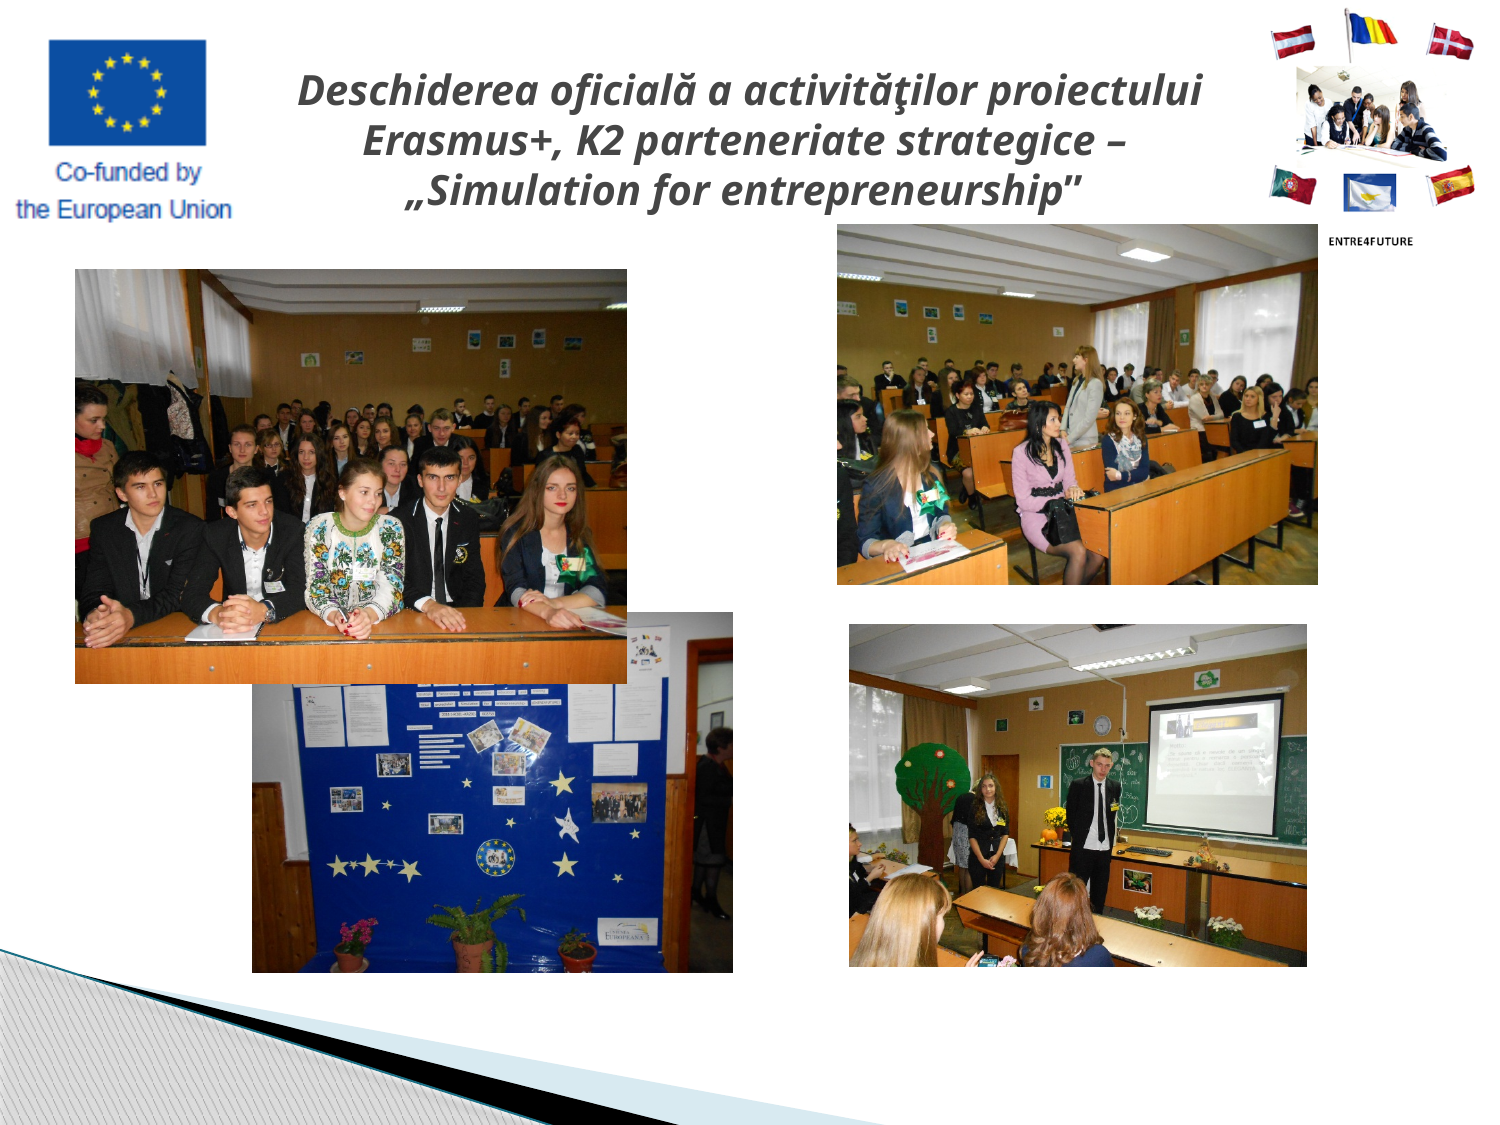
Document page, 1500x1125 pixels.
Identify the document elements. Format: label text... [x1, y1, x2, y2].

picture [849, 624, 1307, 967]
picture [0, 0, 253, 251]
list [251, 612, 733, 974]
picture [74, 269, 627, 684]
title Deschiderea oficială a activităţilor proiectului Erasmus+, K2 parteneriate strategice – „Simulation for entrepreneurship” [258, 45, 1246, 233]
picture [837, 0, 1500, 586]
